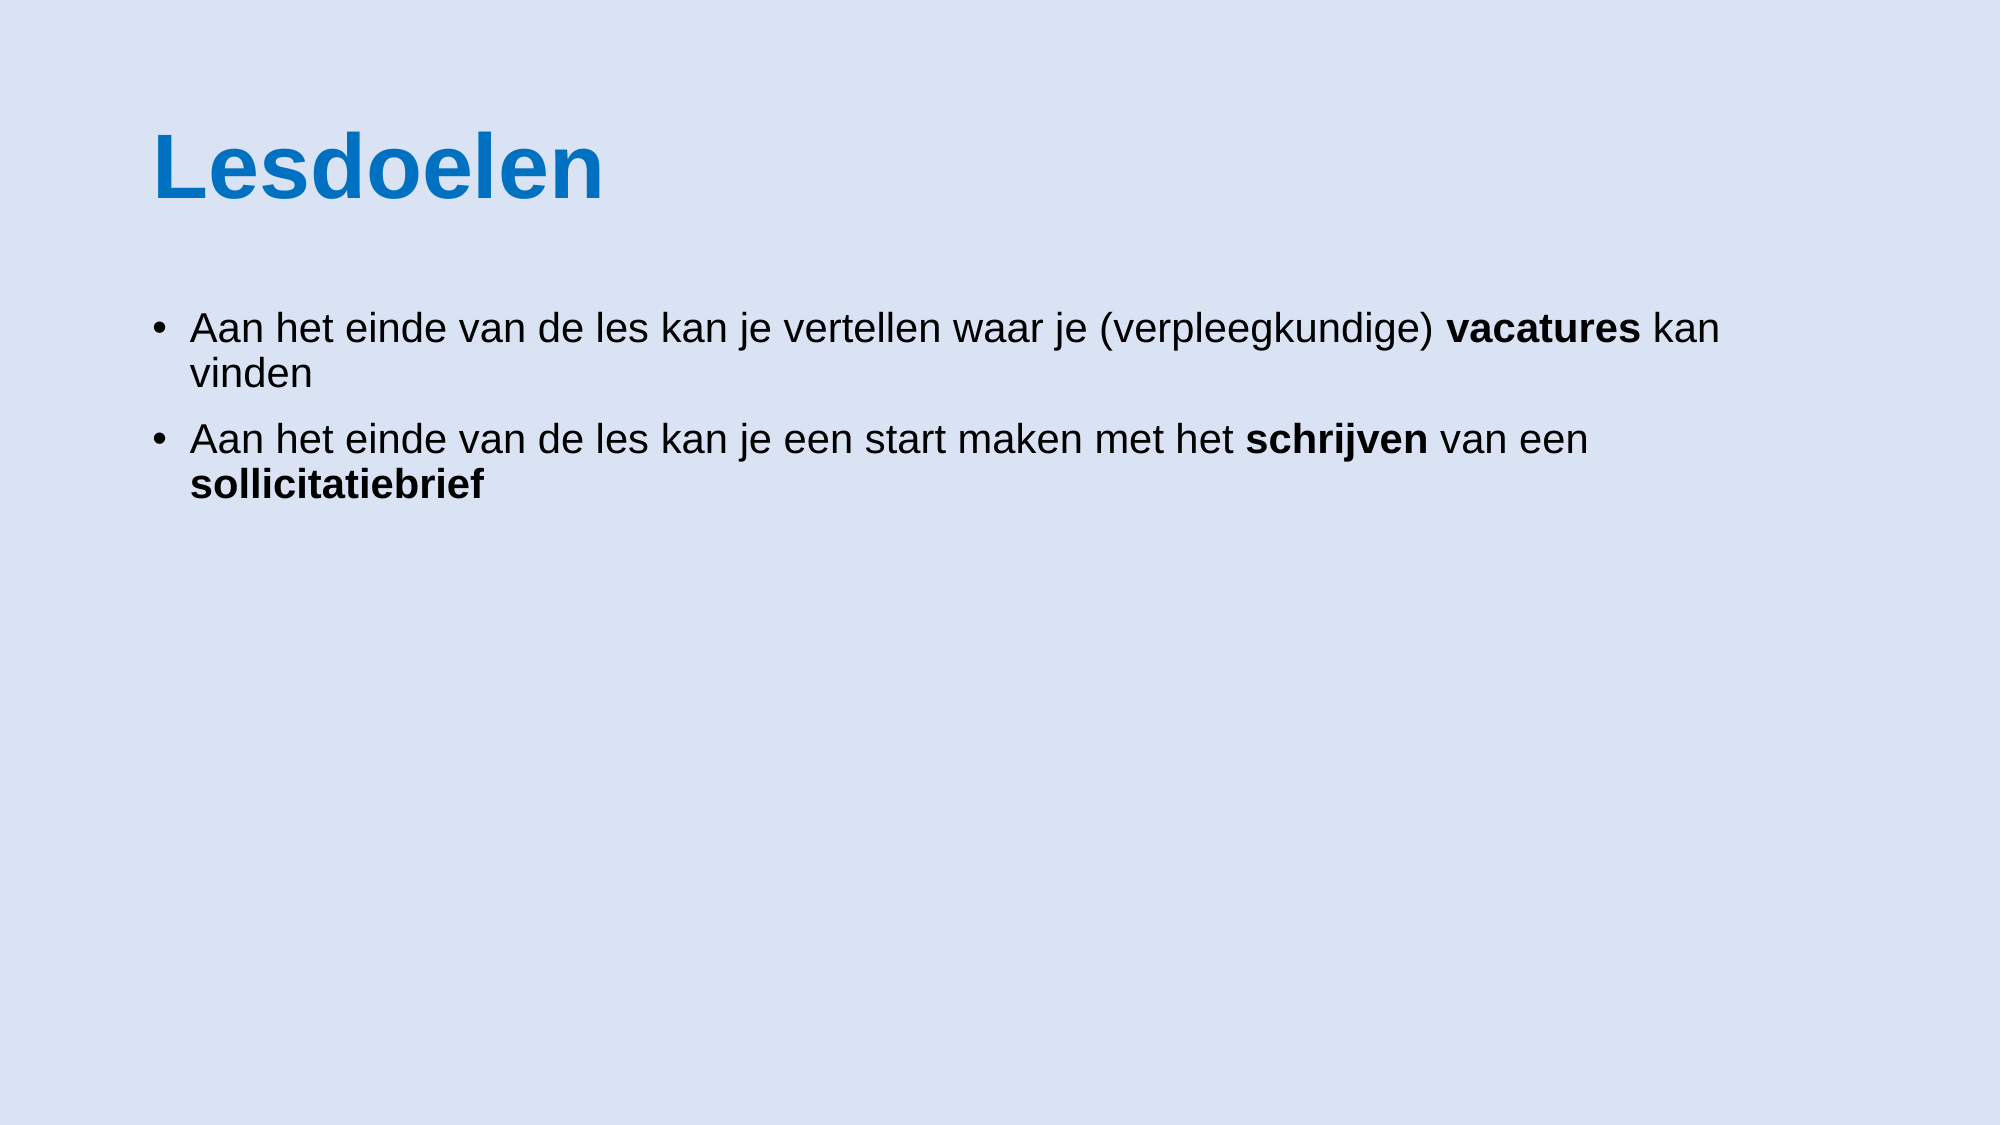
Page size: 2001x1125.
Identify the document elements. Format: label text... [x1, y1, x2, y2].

list Aan het einde van de les kan je vertellen waar je (verpleegkundige) vacatures kan vinden Aan het einde van de les kan je een start maken met het schrijven van een sollicitatiebrief [137, 299, 1863, 1014]
title Lesdoelen [137, 59, 1863, 278]
